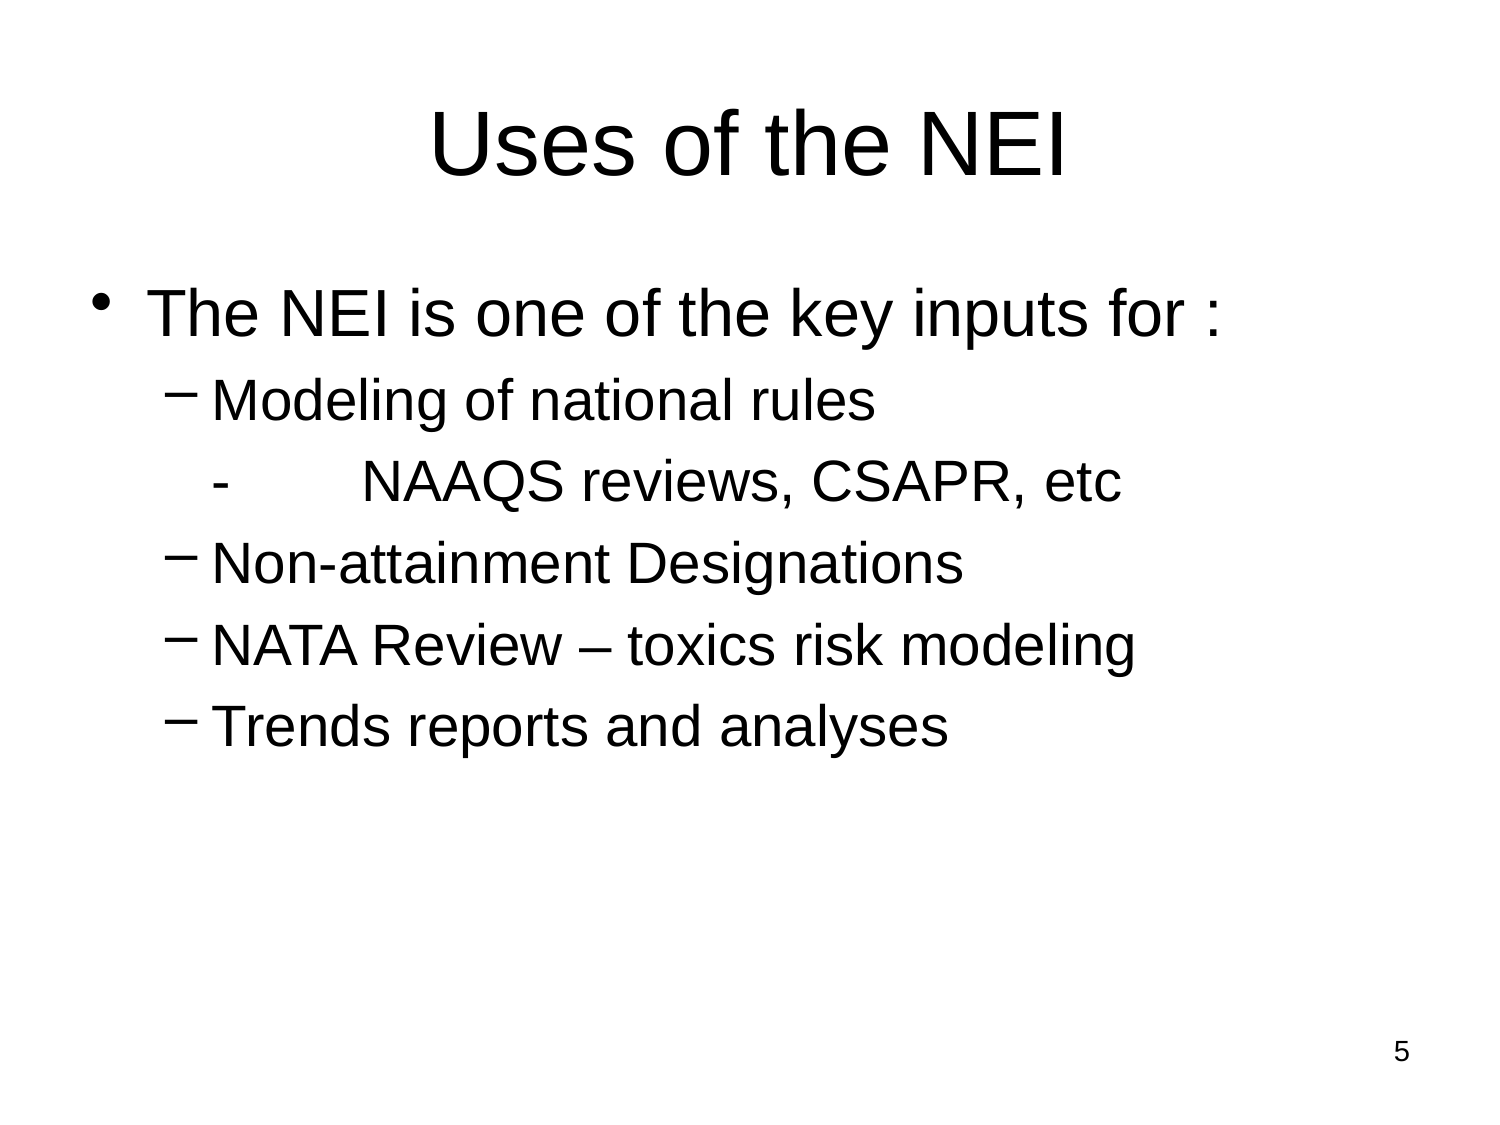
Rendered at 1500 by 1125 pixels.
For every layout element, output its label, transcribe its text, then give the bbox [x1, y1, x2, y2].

title Uses of the NEI [74, 44, 1426, 233]
slide_number 5 [1074, 1024, 1426, 1103]
list The NEI is one of the key inputs for : Modeling of national rules - NAAQS reviews, CSAPR, etc Non-attainment Designations NATA Review – toxics risk modeling Trends reports and analyses [74, 262, 1426, 1006]
